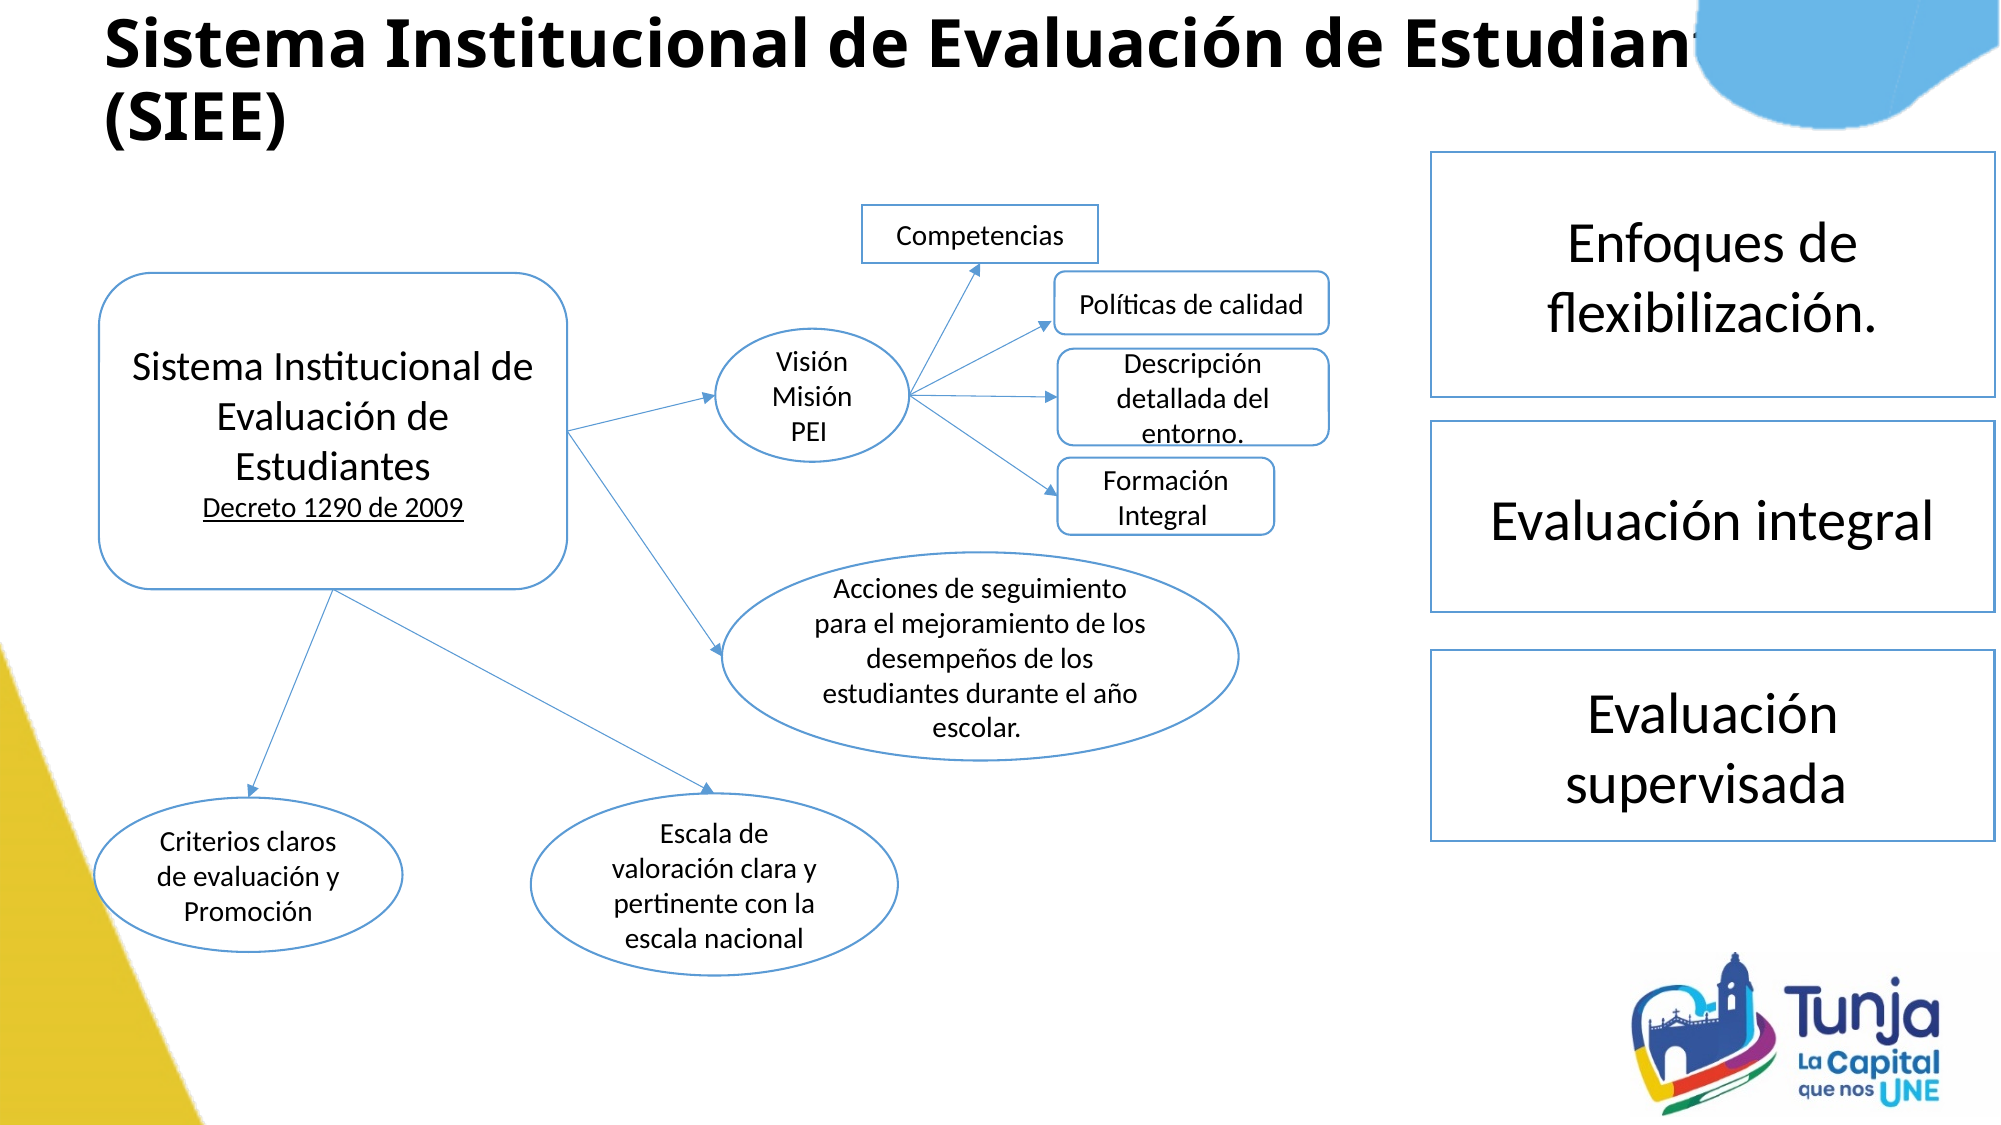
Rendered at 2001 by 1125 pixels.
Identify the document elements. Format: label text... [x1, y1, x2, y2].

text_box Escala de valoración clara y pertinente con la escala nacional [529, 792, 899, 977]
text_box Competencias [861, 204, 1099, 264]
text_box Enfoques de flexibilización. [1430, 151, 1996, 398]
picture [1658, 0, 2000, 142]
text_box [909, 262, 981, 396]
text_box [567, 431, 722, 657]
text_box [333, 589, 715, 794]
text_box Evaluación supervisada [1430, 649, 1996, 842]
picture [1628, 952, 2000, 1119]
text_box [981, 320, 1052, 395]
text_box Descripción detallada del entorno. [1056, 347, 1330, 447]
title Sistema Institucional de Evaluación de Estudiantes (SIEE) [89, 0, 1815, 192]
picture [0, 611, 222, 1125]
text_box Visión Misión PEI [714, 327, 909, 463]
text_box Sistema Institucional de Evaluación de Estudiantes Decreto 1290 de 2009 [97, 271, 569, 591]
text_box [567, 395, 716, 431]
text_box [248, 589, 334, 798]
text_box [909, 395, 1058, 497]
text_box Políticas de calidad [1053, 270, 1330, 336]
text_box Evaluación integral [1430, 420, 1996, 613]
text_box Criterios claros de evaluación y Promoción [222, 796, 404, 954]
text_box Acciones de seguimiento para el mejoramiento de los desempeños de los estudiantes durante el año escolar. [720, 551, 1240, 762]
text_box Formación Integral [1056, 456, 1276, 536]
